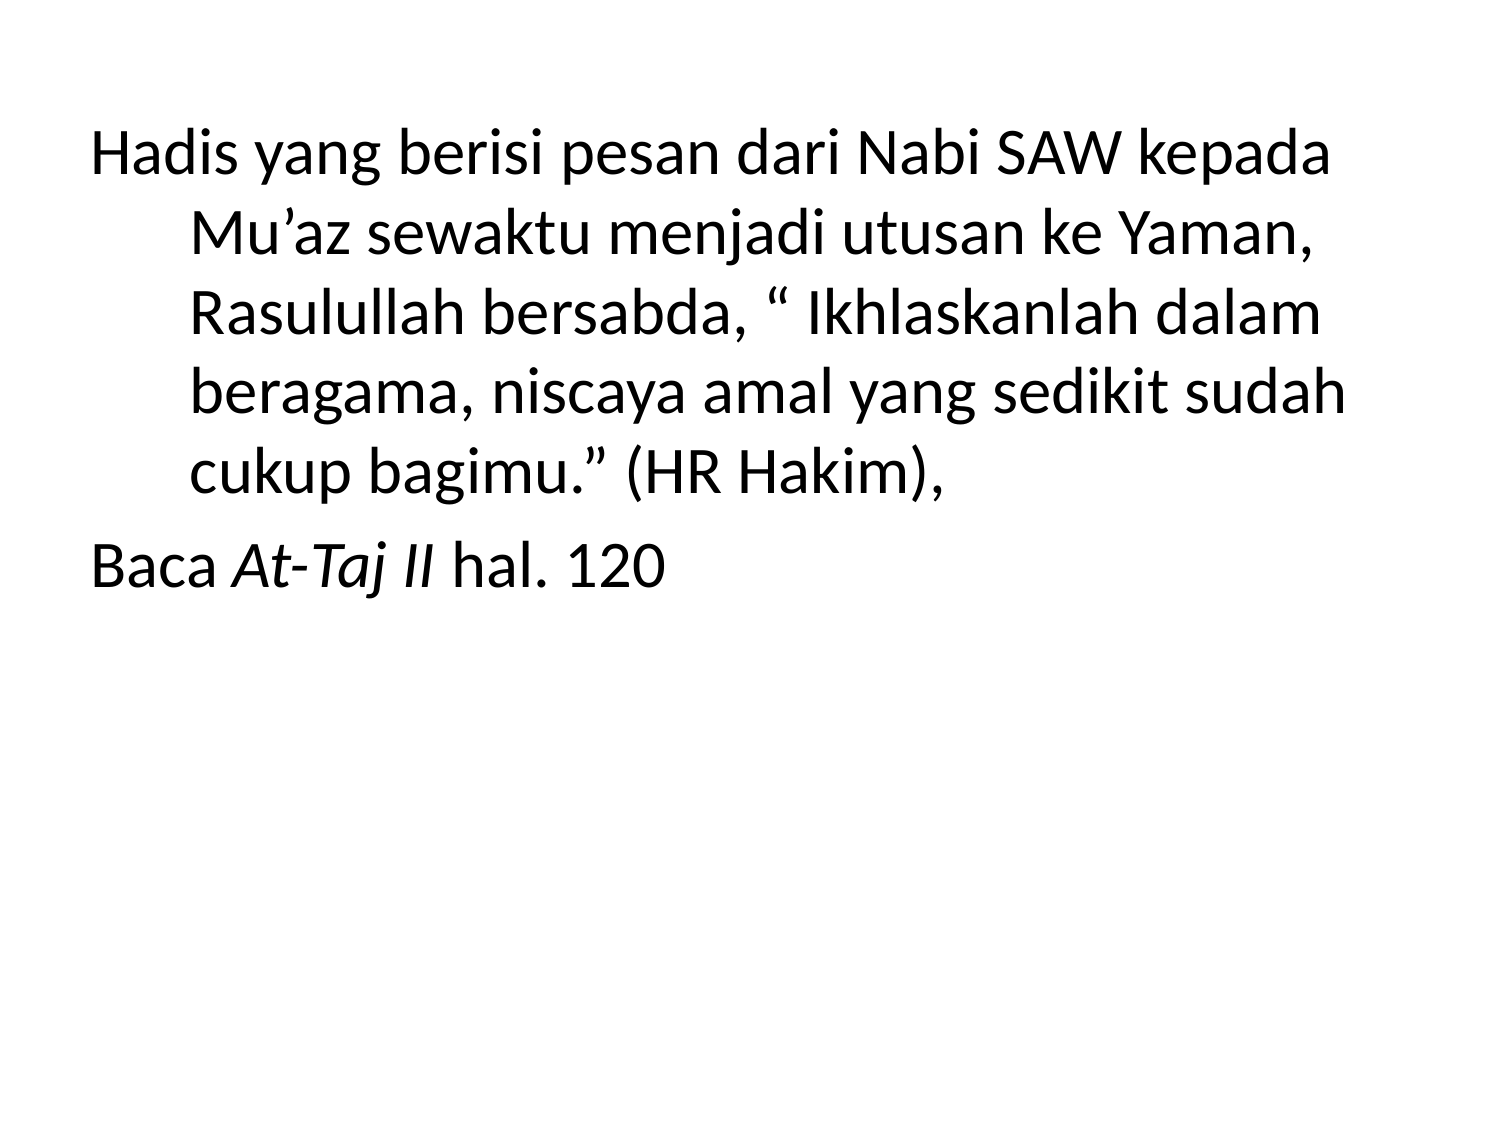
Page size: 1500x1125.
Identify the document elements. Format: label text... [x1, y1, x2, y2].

list Hadis yang berisi pesan dari Nabi SAW kepada Mu’az sewaktu menjadi utusan ke Yaman, Rasulullah bersabda, “ Ikhlaskanlah dalam beragama, niscaya amal yang sedikit sudah cukup bagimu.” (HR Hakim), Baca At-Taj II hal. 120 [75, 99, 1425, 1005]
